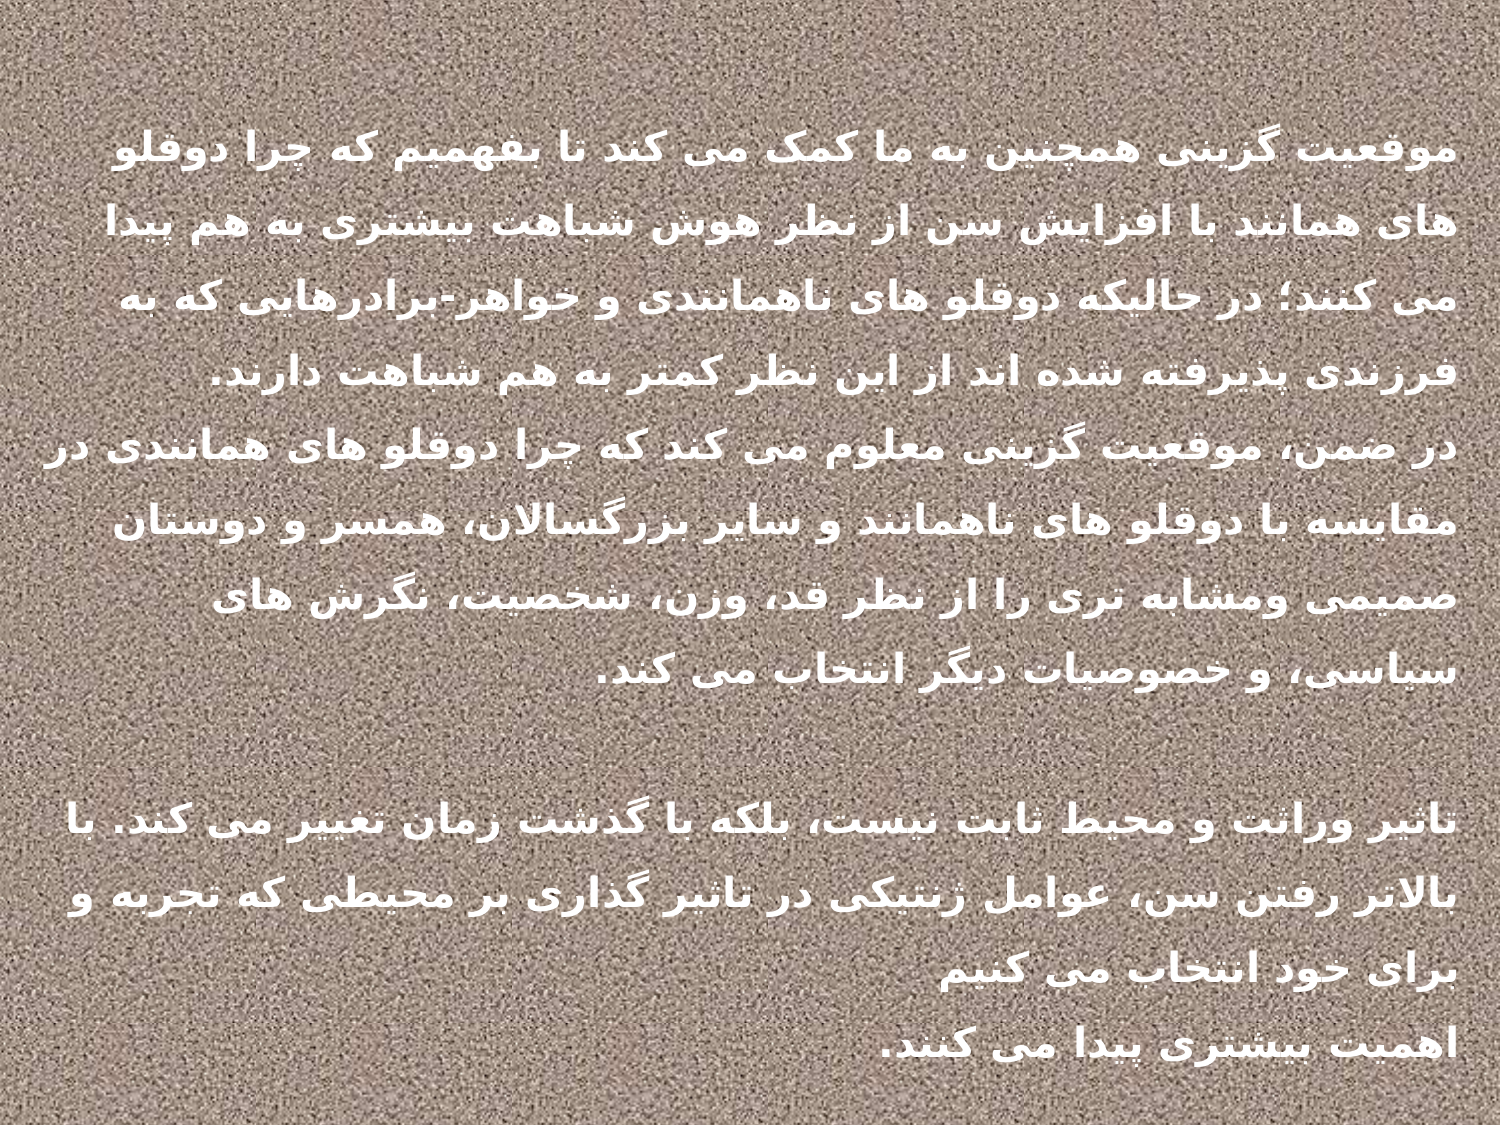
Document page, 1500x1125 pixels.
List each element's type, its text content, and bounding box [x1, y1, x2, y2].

list موقعیت گزینی همچنین به ما کمک می کند تا بفهمیم که چرا دوقلو های همانند با افزایش سن از نظر هوش شباهت بیشتری به هم پیدا می کنند؛ در حالیکه دوقلو های ناهمانندی و خواهر-برادرهایی که به فرزندی پذیرفته شده اند از این نظر کمتر به هم شباهت دارند. در ضمن، موقعیت گزینی معلوم می کند که چرا دوقلو های همانندی در مقایسه با دوقلو های ناهمانند و سایر بزرگسالان، همسر و دوستان صمیمی ومشابه تری را از نظر قد، وزن، شخصیت، نگرش های سیاسی، و خصوصیات دیگر انتخاب می کند. تاثیر وراثت و محیط ثابت نیست، بلکه با گذشت زمان تغییر می کند. با بالاتر رفتن سن، عوامل ژنتیکی در تاثیر گذاری بر محیطی که تجربه و برای خود انتخاب می کنیم اهمیت بیشتری پیدا می کنند. [24, 87, 1475, 1075]
slide_number 58 [1417, 1068, 1494, 1114]
picture [0, 0, 1500, 1125]
footer www.modirkade.ir [212, 1050, 904, 1095]
